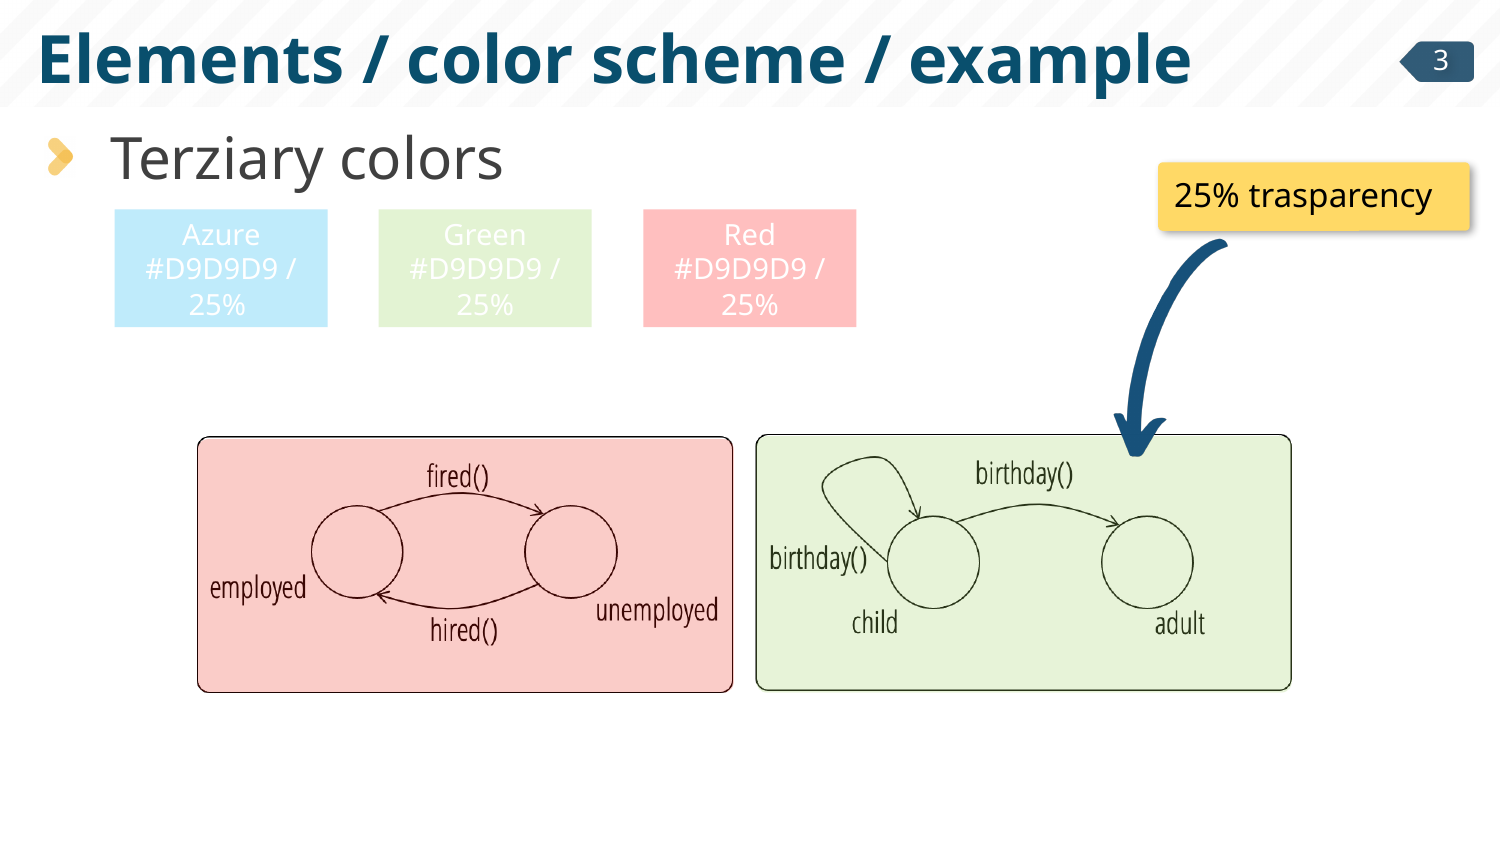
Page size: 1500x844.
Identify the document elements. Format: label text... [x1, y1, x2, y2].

picture [189, 231, 1302, 698]
list Terziary colors [22, 121, 1470, 803]
text_box Green #D9D9D9 / 25% [378, 208, 593, 328]
picture [44, 136, 76, 178]
picture [0, 0, 1500, 107]
text_box Red #D9D9D9 / 25% [642, 208, 857, 328]
text_box Azure #D9D9D9 / 25% [114, 208, 329, 328]
text_box 25% trasparency [1158, 162, 1470, 231]
title Elements / color scheme / example [22, 18, 1351, 89]
